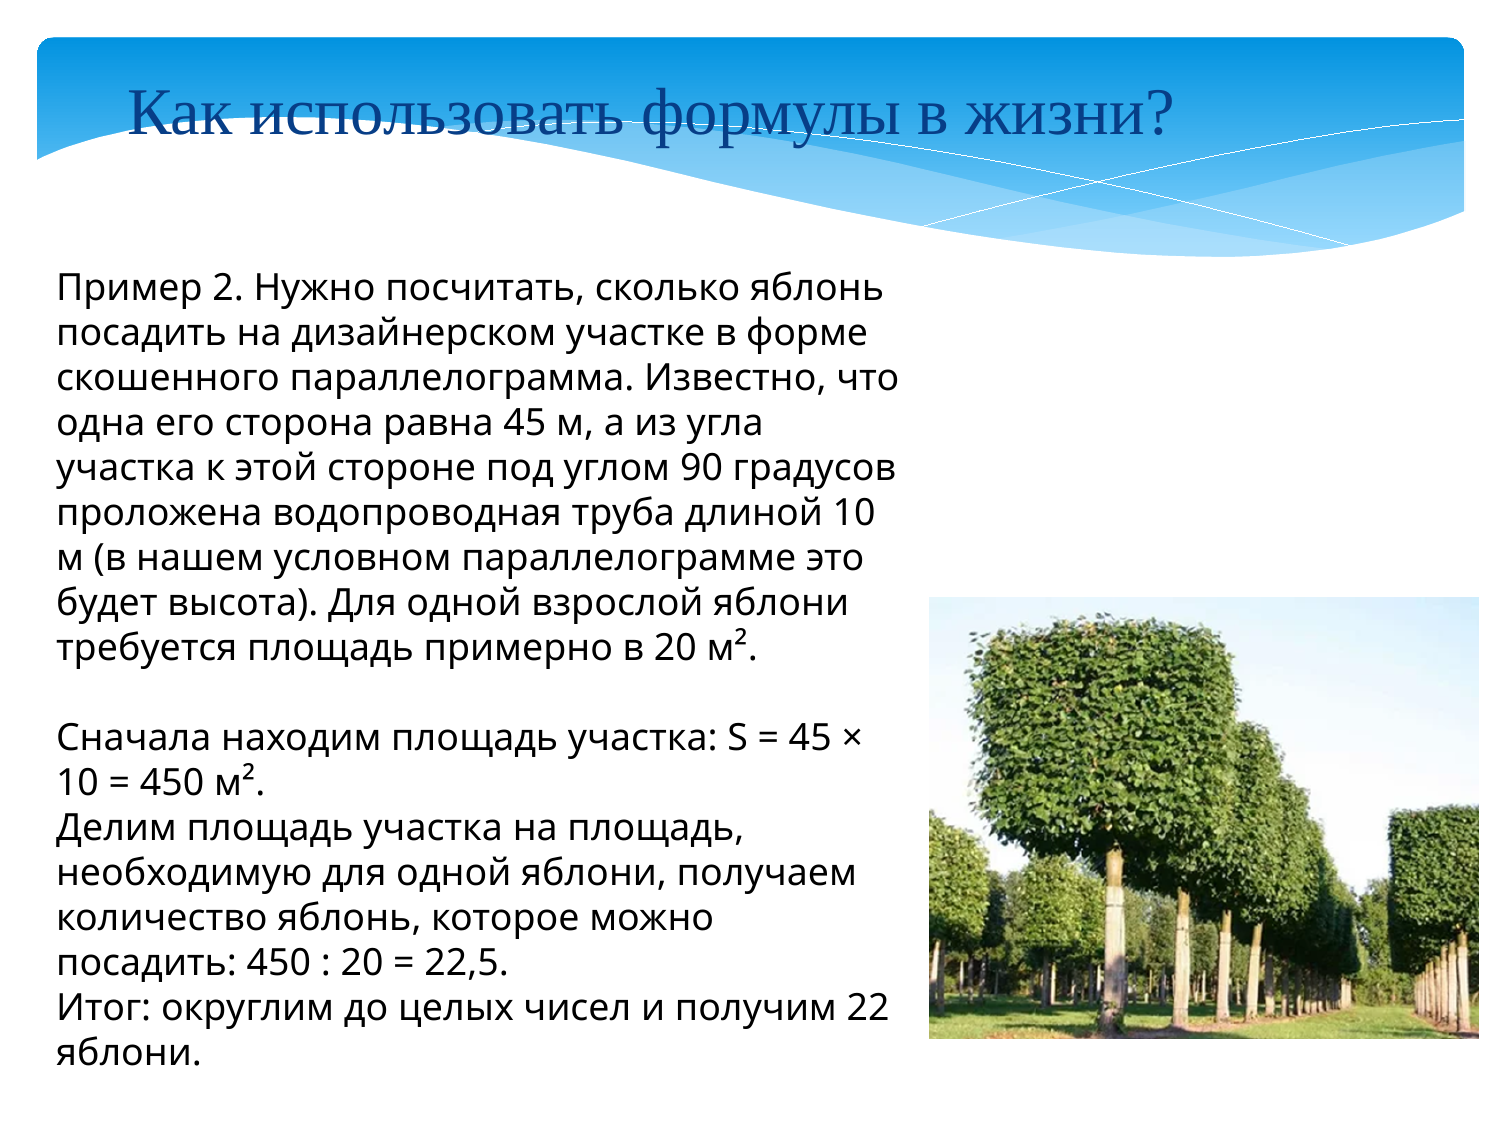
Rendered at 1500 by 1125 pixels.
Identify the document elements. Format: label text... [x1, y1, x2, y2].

title Как использовать формулы в жизни? [112, 54, 1365, 156]
picture [929, 597, 1479, 1040]
text_box Пример 2. Нужно посчитать, сколько яблонь посадить на дизайнерском участке в форме скошенного параллелограмма. Известно, что одна его сторона равна 45 м, а из угла участка к этой стороне под углом 90 градусов проложена водопроводная труба длиной 10 м (в нашем условном параллелограмме это будет высота). Для одной взрослой яблони требуется площадь примерно в 20 м². Сначала находим площадь участка: S = 45 × 10 = 450 м². Делим площадь участка на площадь, необходимую для одной яблони, получаем количество яблонь, которое можно посадить: 450 : 20 = 22,5. Итог: округлим до целых чисел и получим 22 яблони. [41, 255, 916, 1125]
